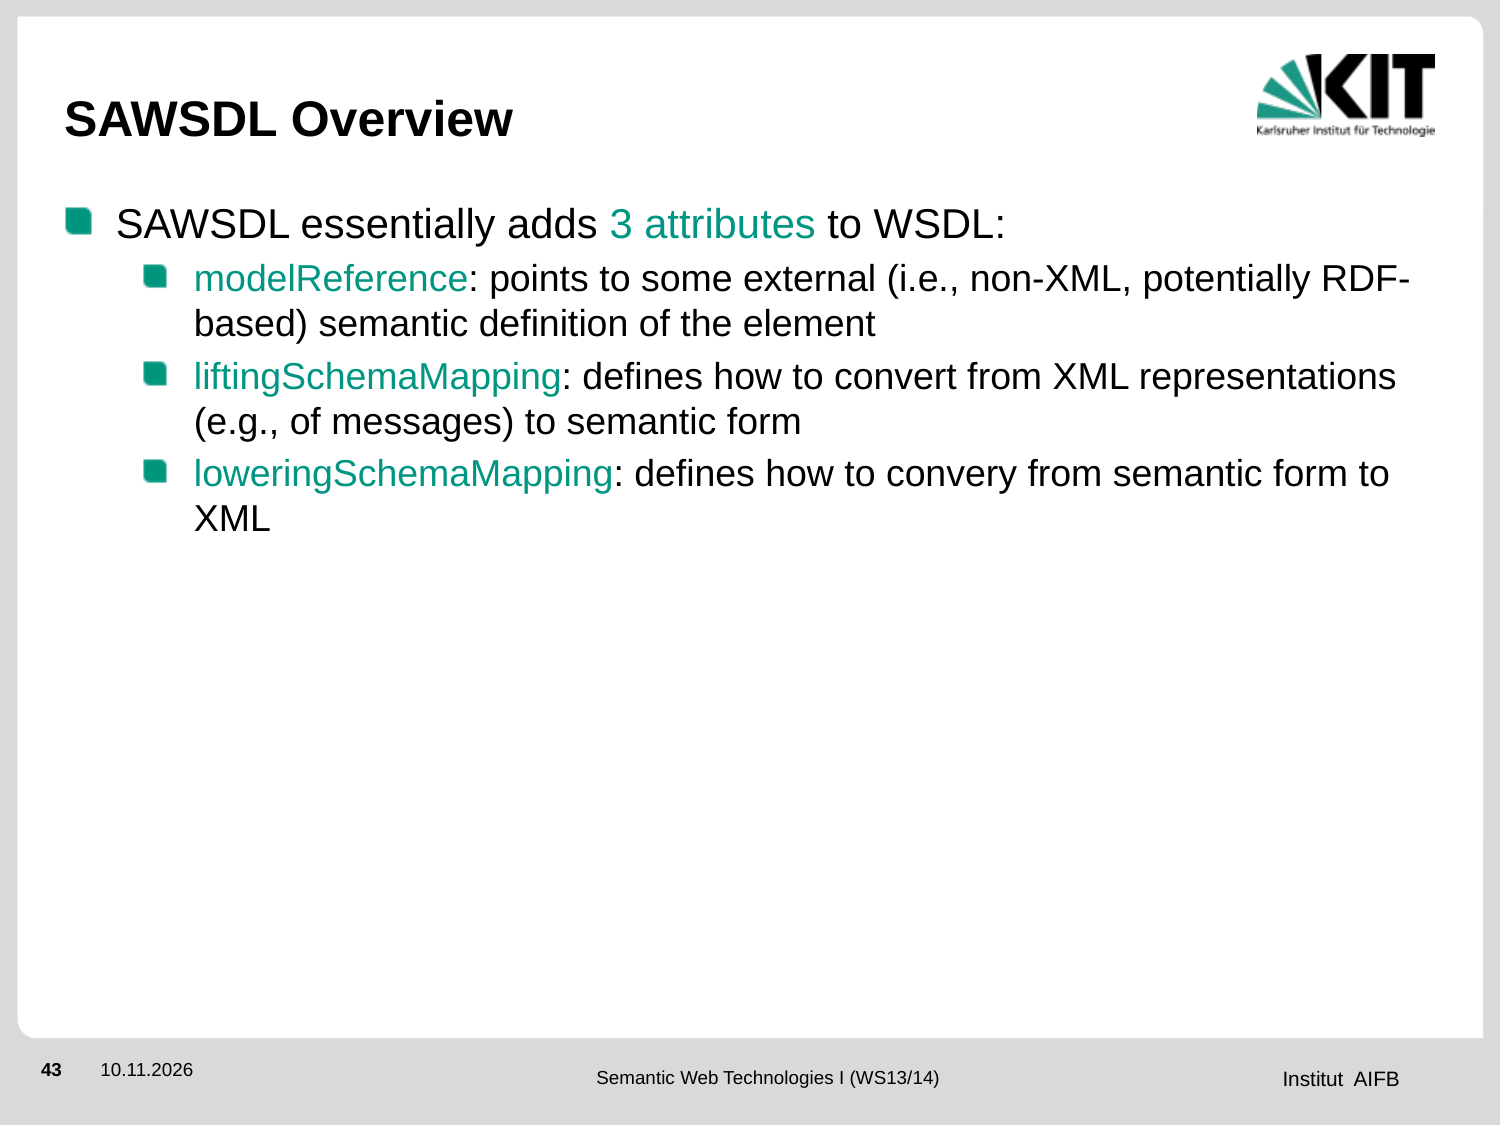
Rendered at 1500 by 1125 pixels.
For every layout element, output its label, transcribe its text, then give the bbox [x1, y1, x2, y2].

list SAWSDL essentially adds 3 attributes to WSDL: modelReference: points to some external (i.e., non-XML, potentially RDF-based) semantic definition of the element liftingSchemaMapping: defines how to convert from XML representations (e.g., of messages) to semantic form loweringSchemaMapping: defines how to convery from semantic form to XML [64, 196, 1436, 1000]
picture [0, 0, 1500, 1125]
title SAWSDL Overview [64, 54, 1198, 147]
